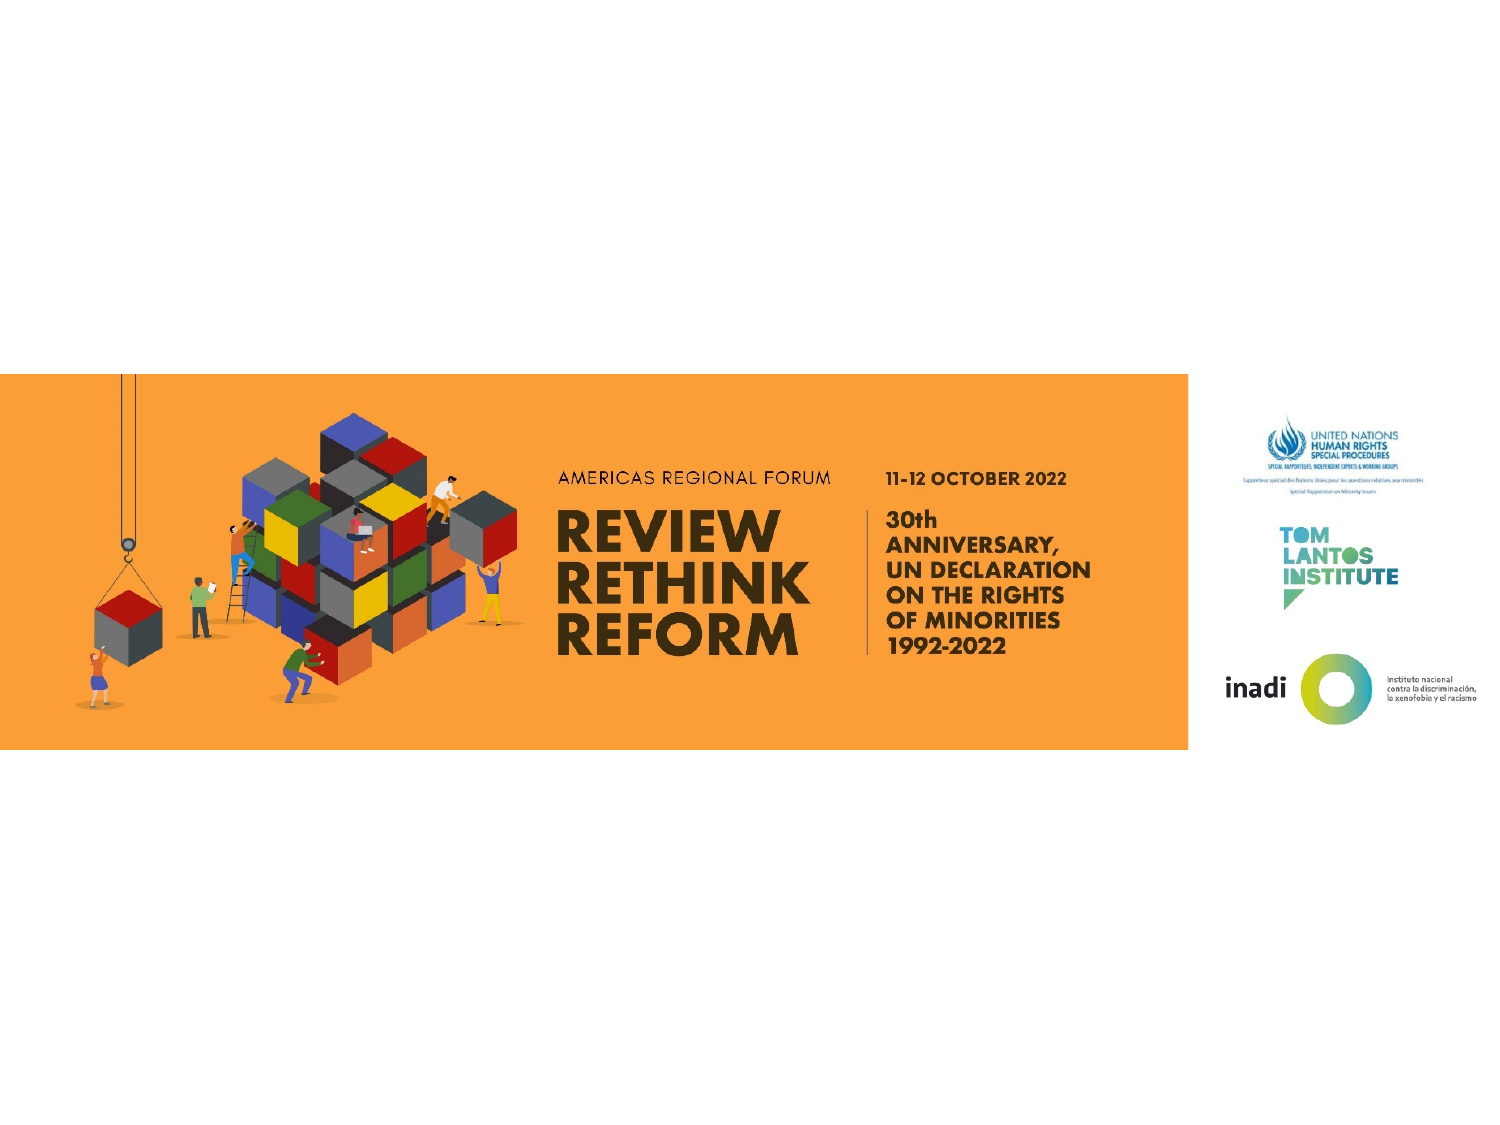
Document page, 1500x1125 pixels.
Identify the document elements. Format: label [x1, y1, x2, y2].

picture [0, 374, 1500, 751]
